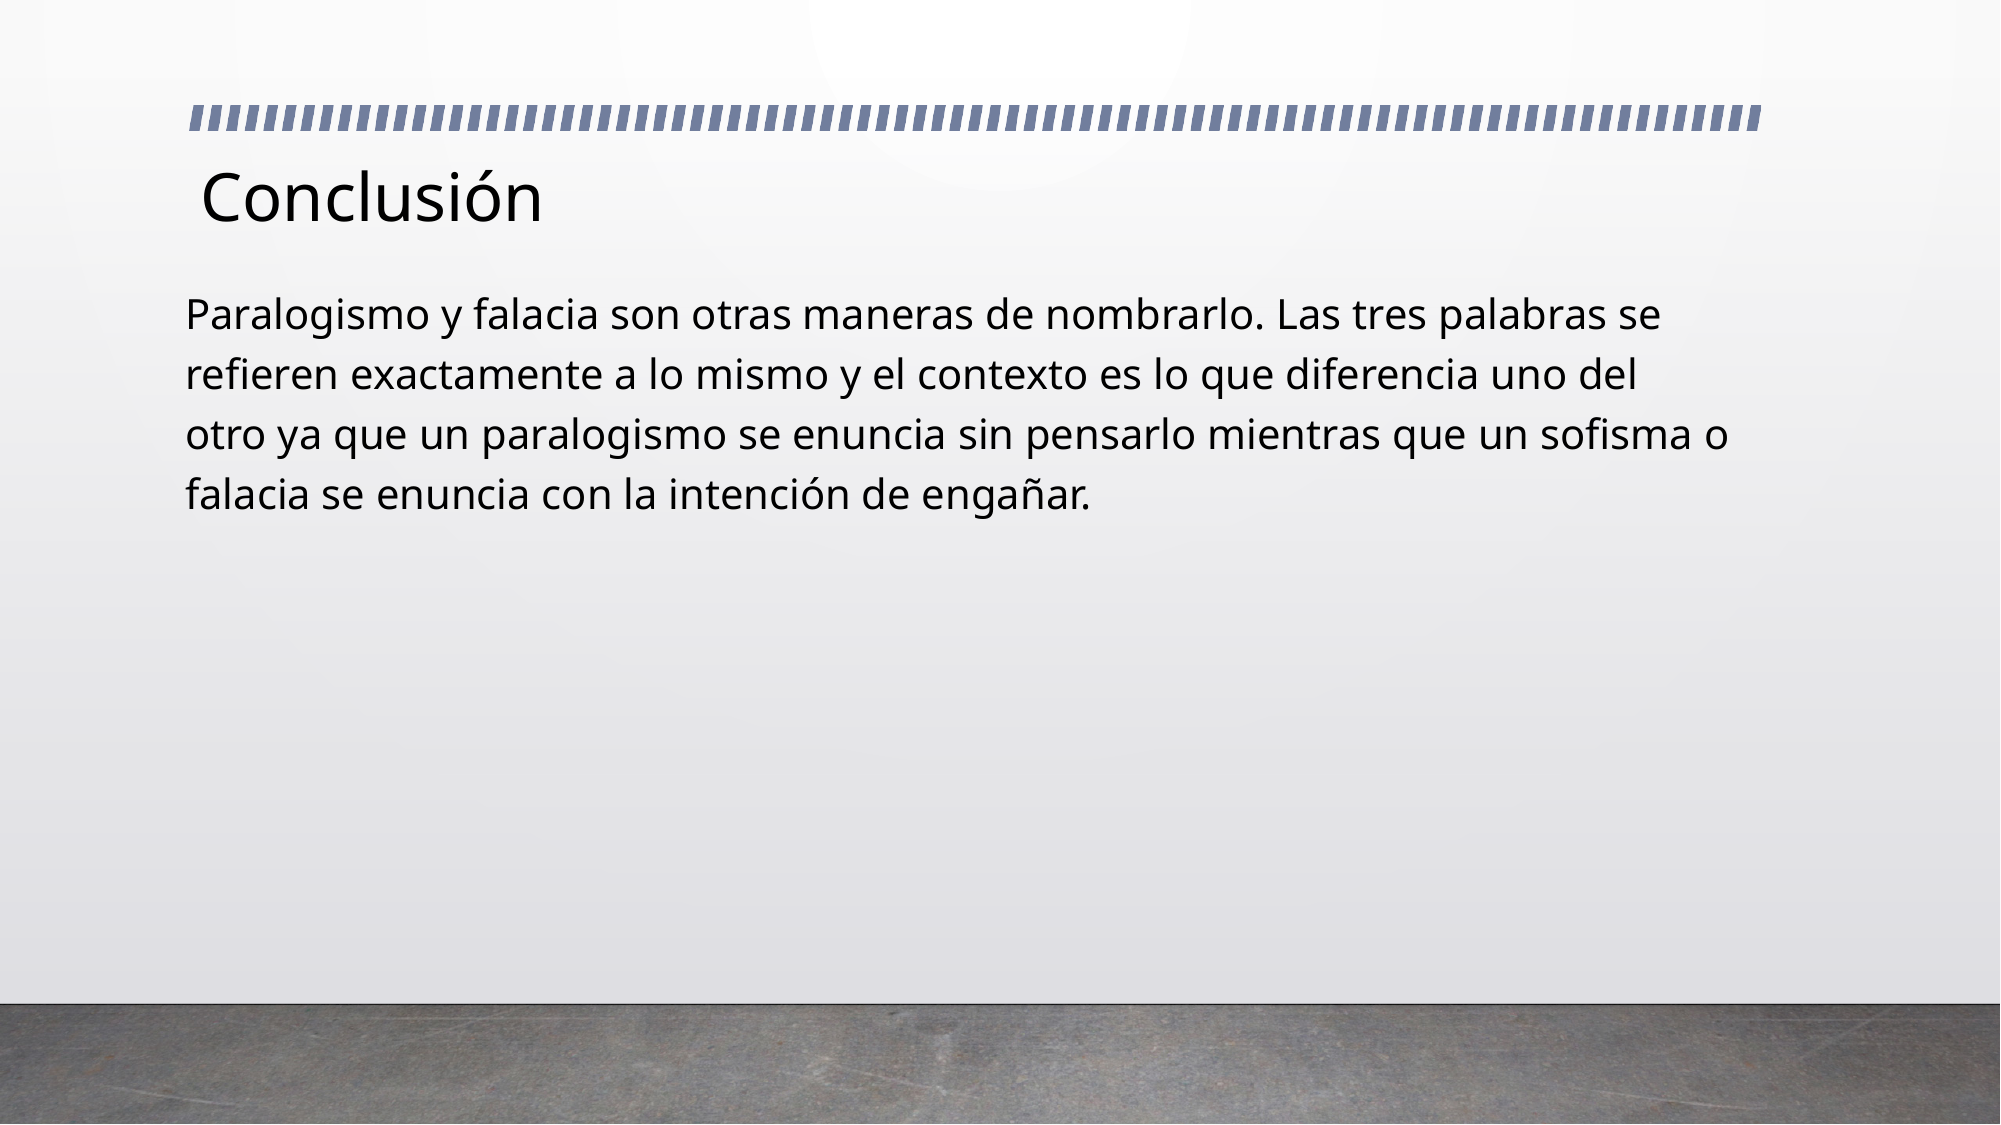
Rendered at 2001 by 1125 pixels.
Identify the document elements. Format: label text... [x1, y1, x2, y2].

title Conclusión [185, 156, 1761, 329]
list Paralogismo y falacia son otras maneras de nombrarlo. Las tres palabras se refieren exactamente a lo mismo y el contexto es lo que diferencia uno del otro ya que un paralogismo se enuncia sin pensarlo mientras que un sofisma o falacia se enuncia con la intención de engañar. [170, 270, 1746, 811]
picture [0, 1004, 2000, 1124]
